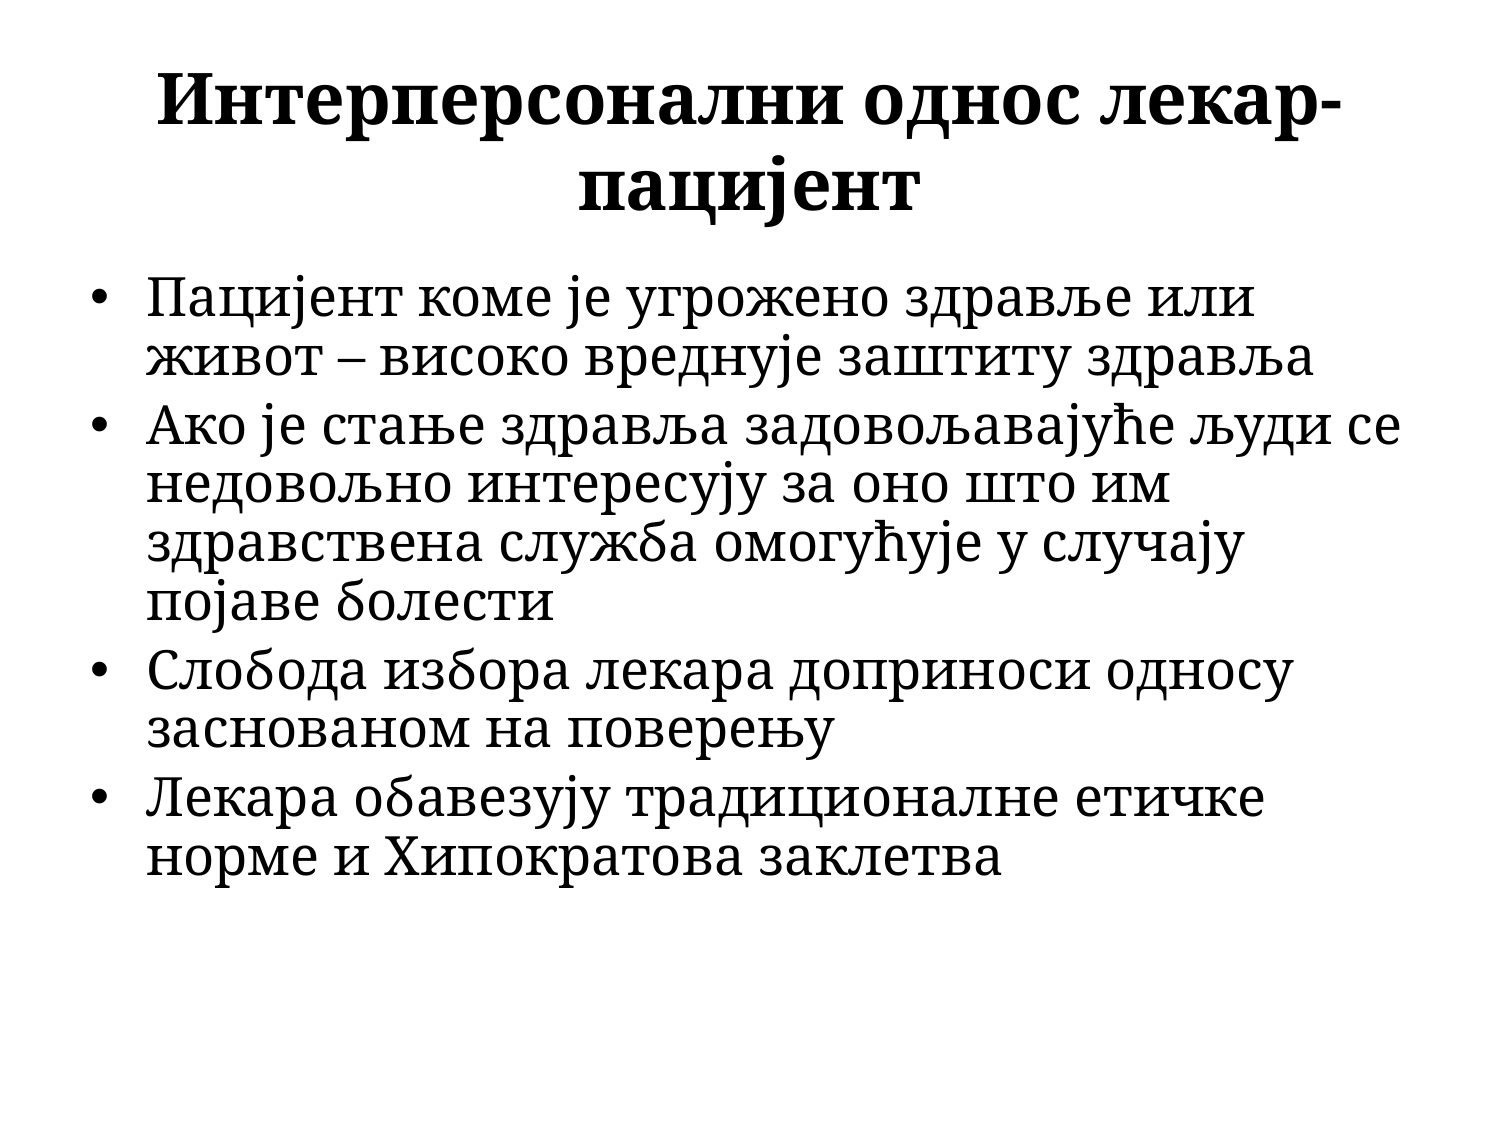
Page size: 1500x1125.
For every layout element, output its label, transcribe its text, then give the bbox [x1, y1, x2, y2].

title Интерперсонални однос лекар-пацијент [75, 45, 1425, 233]
list Пацијент коме је угрожено здравље или живот – високо вреднује заштиту здравља Ако је стање здравља задовољавајуће људи се недовољно интересују за оно што им здравствена служба омогућује у случају појаве болести Слобода избора лекара доприноси односу заснованом на поверењу Лекара обавезују традиционалне етичке норме и Хипократова заклетва [75, 262, 1425, 1005]
